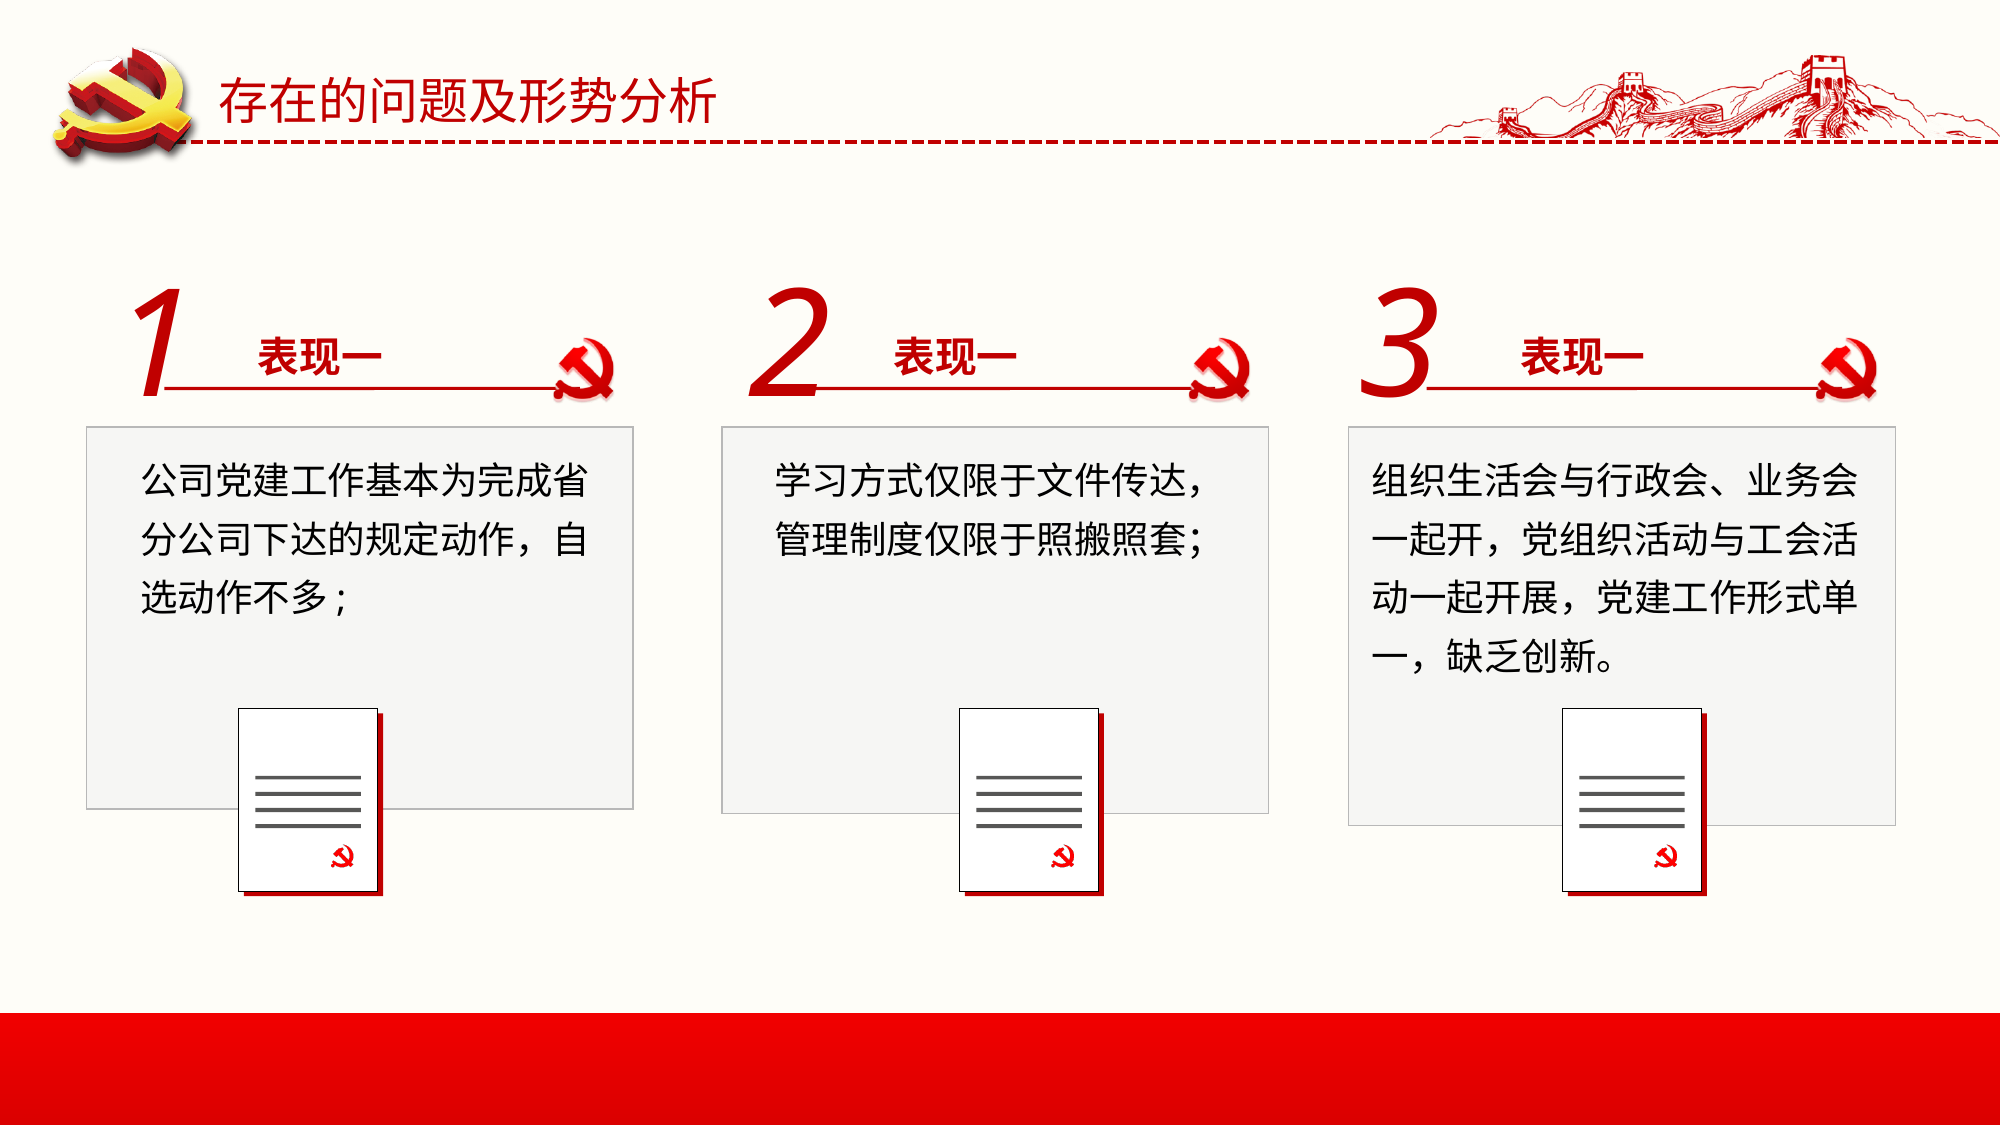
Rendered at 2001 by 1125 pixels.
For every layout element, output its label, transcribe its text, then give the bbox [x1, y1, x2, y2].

picture [1426, 55, 2000, 138]
text_box 学习方式仅限于文件传达，管理制度仅限于照搬照套； [759, 436, 1253, 569]
text_box 公司党建工作基本为完成省分公司下达的规定动作，自选动作不多; [125, 436, 619, 627]
text_box 1 [98, 362, 569, 427]
text_box 表现一 [873, 320, 1451, 391]
text_box [0, 1013, 2000, 1125]
text_box 2 [733, 362, 1205, 427]
picture [1178, 333, 1269, 407]
text_box 组织生活会与行政会、业务会一起开，党组织活动与工会活动一起开展，党建工作形式单一，缺乏创新。 [1357, 436, 1880, 685]
text_box [721, 427, 1269, 814]
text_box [958, 707, 1105, 897]
text_box 表现一 [237, 320, 815, 391]
text_box 表现一 [1500, 320, 2000, 391]
text_box 存在的问题及形势分析 [203, 61, 734, 137]
picture [543, 333, 633, 407]
text_box [1348, 427, 1896, 826]
picture [1805, 333, 1896, 407]
picture [48, 45, 202, 170]
text_box 3 [1343, 362, 1815, 434]
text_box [1561, 707, 1708, 897]
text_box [237, 707, 384, 897]
text_box [86, 427, 634, 810]
